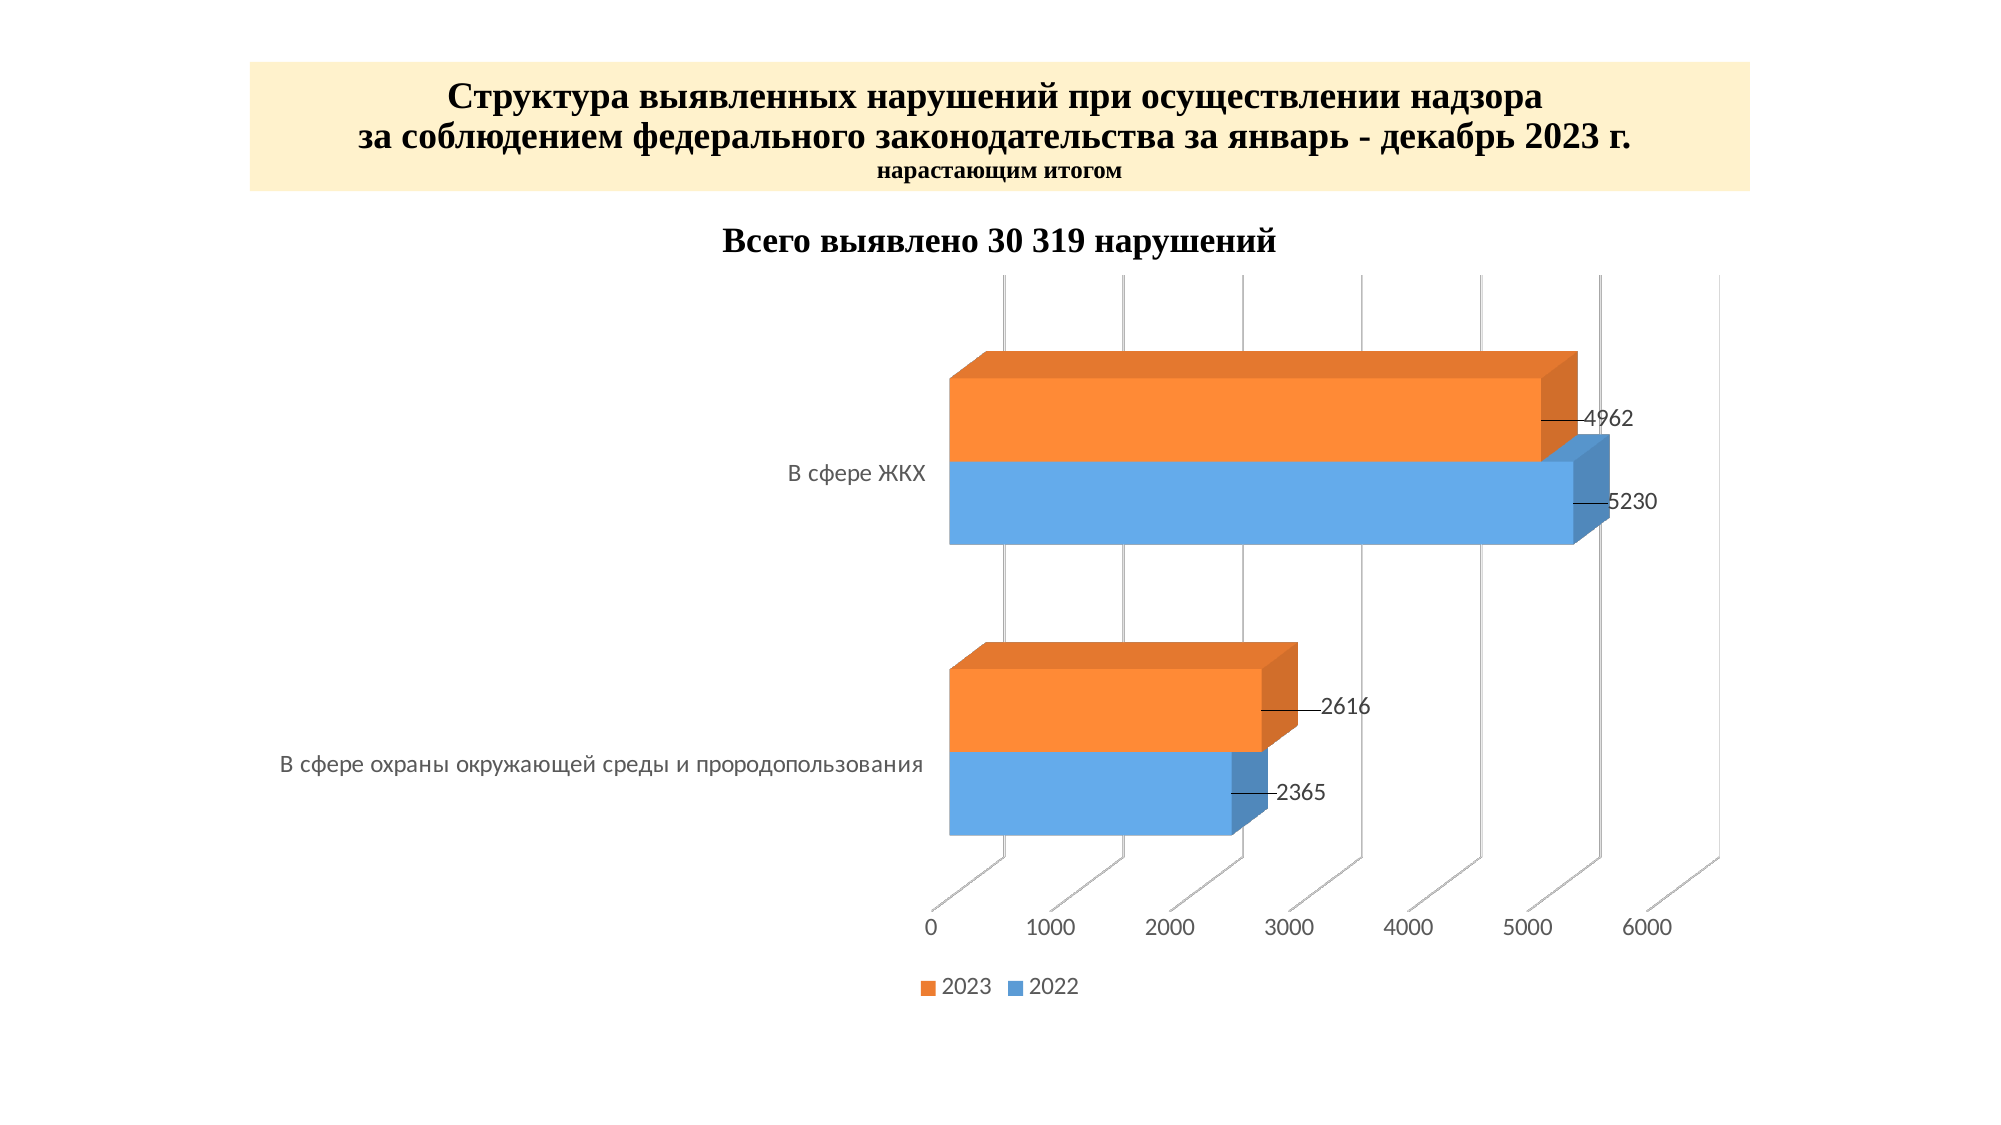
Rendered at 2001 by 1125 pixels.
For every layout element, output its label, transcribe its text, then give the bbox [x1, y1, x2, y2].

title Структура выявленных нарушений при осуществлении надзора за соблюдением федерального законодательства за январь - декабрь 2023 г. нарастающим итогом [249, 61, 1750, 192]
subtitle Всего выявлено 30 319 нарушений [249, 214, 1750, 258]
chart [249, 258, 1750, 1007]
